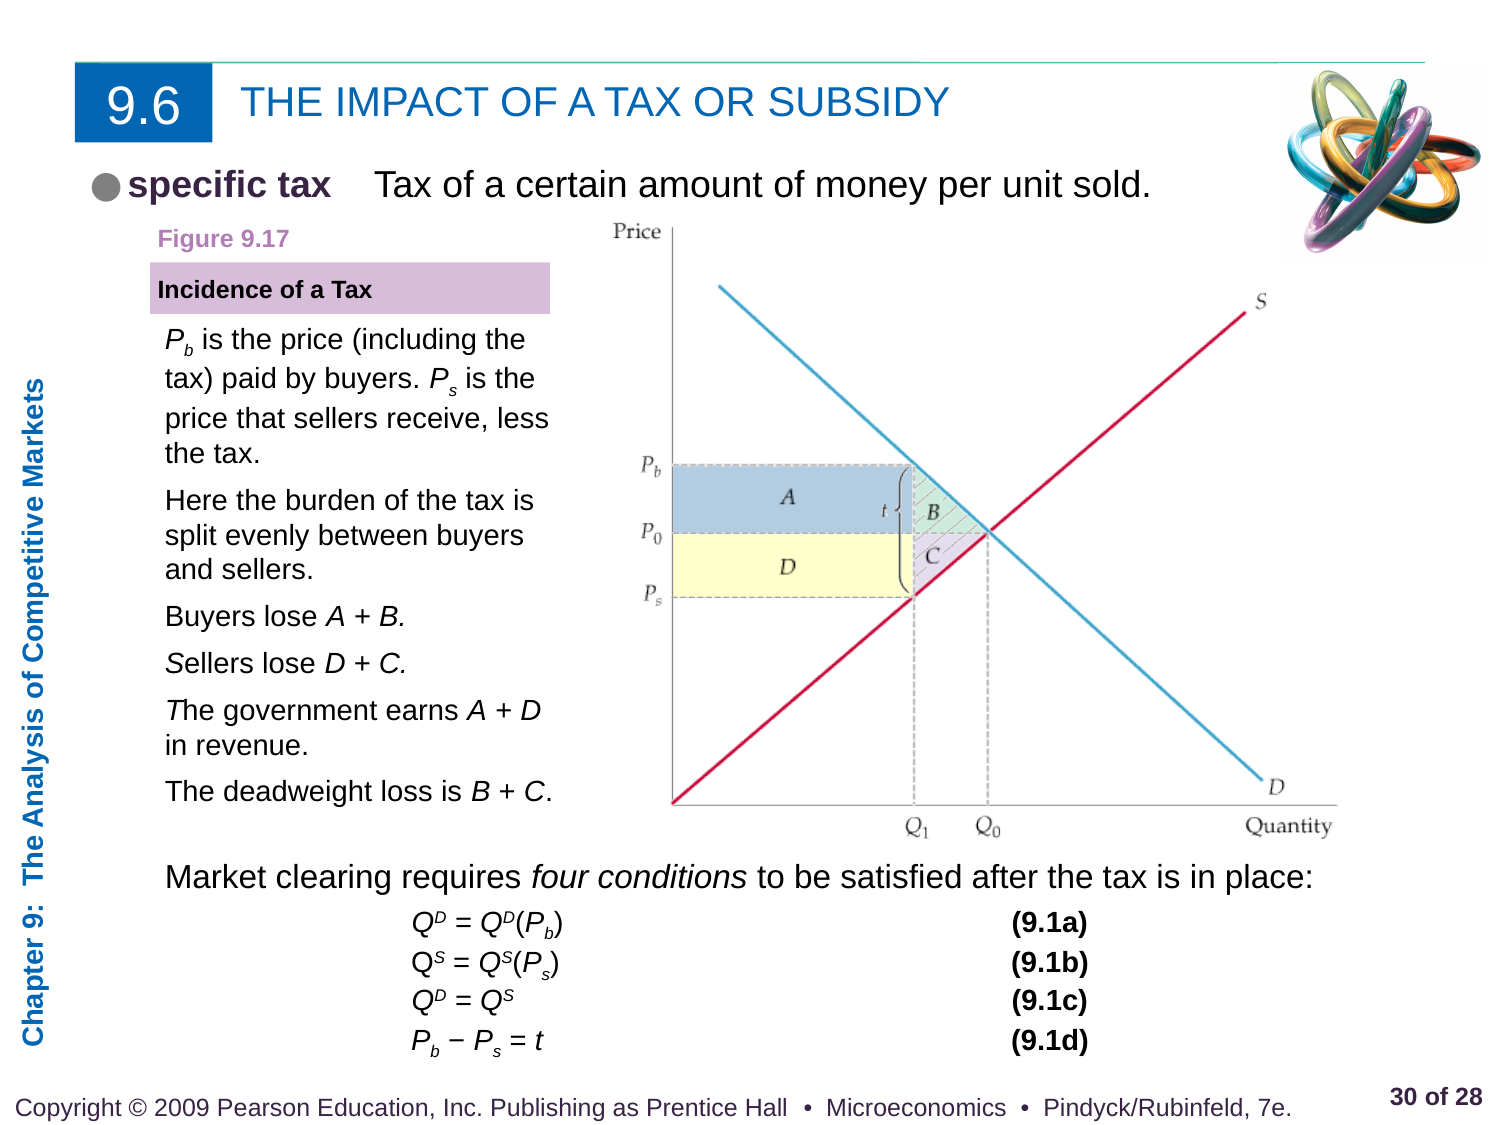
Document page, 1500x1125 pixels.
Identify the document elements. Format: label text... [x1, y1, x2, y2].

text_box Incidence of a Tax [150, 262, 550, 314]
text_box Pb is the price (including the tax) paid by buyers. Ps is the price that sellers receive, less the tax. Here the burden of the tax is split evenly between buyers and sellers. Buyers lose A + B. Sellers lose D + C. The government earns A + D in revenue. The deadweight loss is B + C. [150, 312, 575, 847]
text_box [74, 62, 1279, 143]
text_box ● specific tax Tax of a certain amount of money per unit sold. [74, 152, 1200, 213]
text_box Market clearing requires four conditions to be satisfied after the tax is in place: [149, 847, 1338, 898]
picture [599, 63, 1488, 847]
text_box Figure 9.17 [150, 213, 325, 263]
text_box QD = QD(Pb) (9.1a) QS = QS(Ps) (9.1b) QD = QS (9.1c) Pb − Ps = t (9.1d) [299, 904, 1200, 1063]
